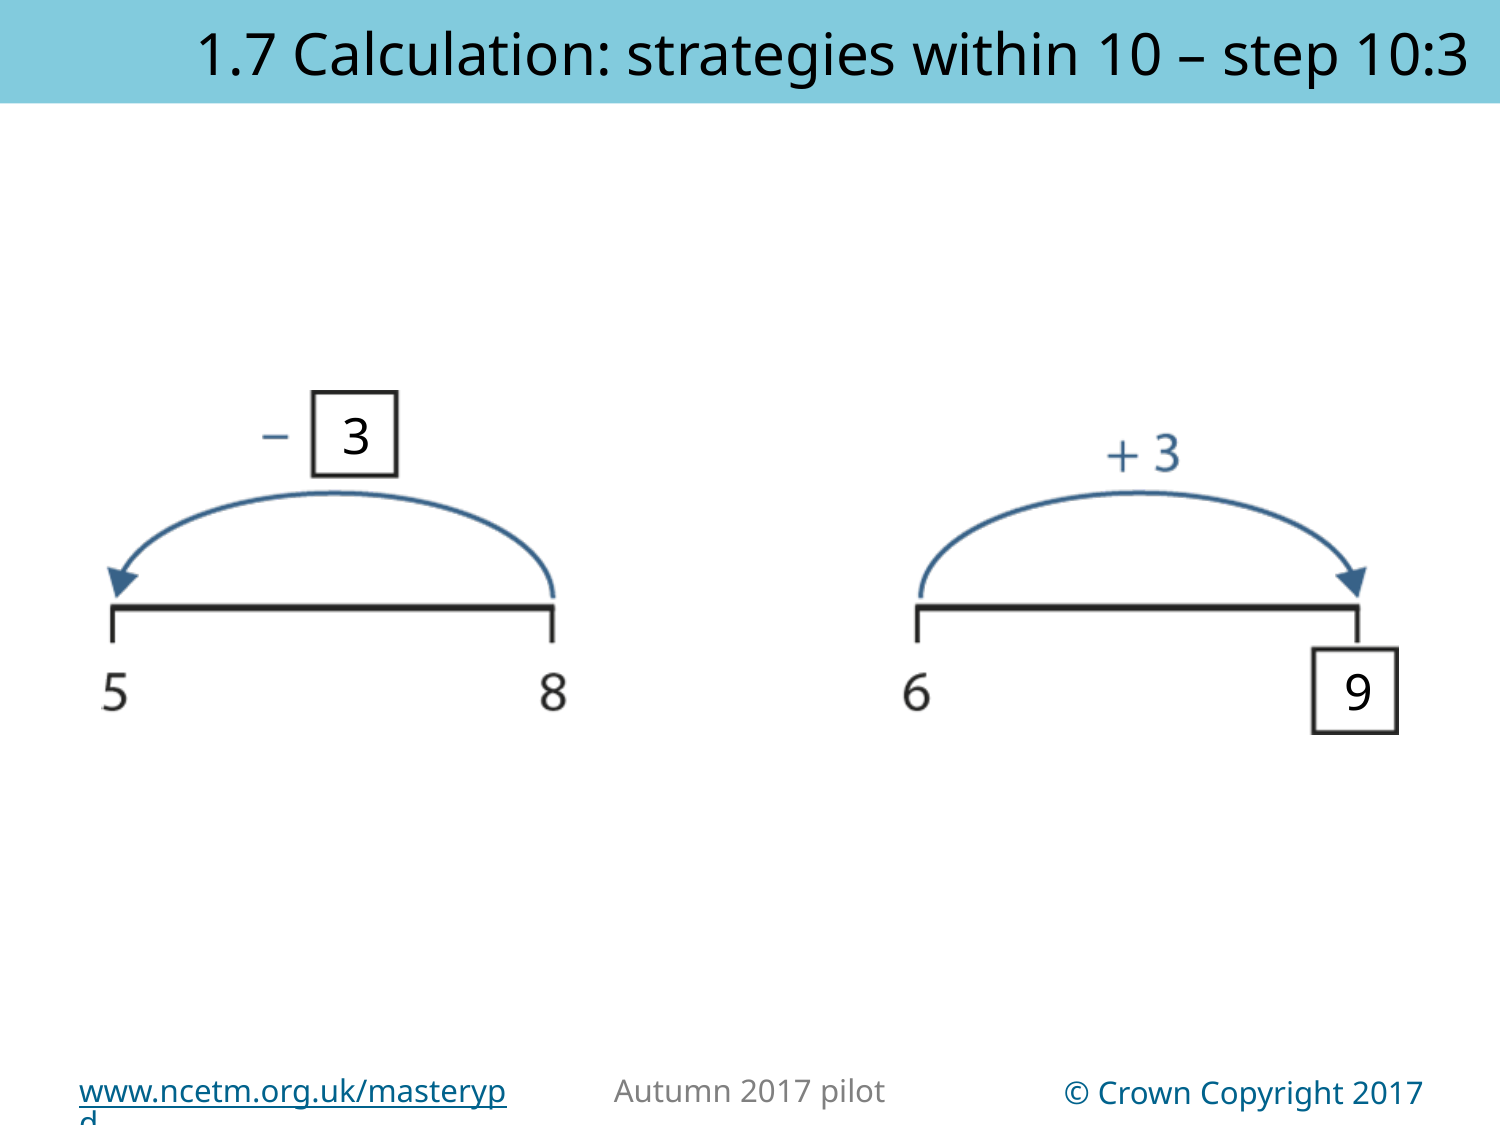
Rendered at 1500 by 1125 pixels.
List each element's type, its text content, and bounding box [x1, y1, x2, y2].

list 1.7 Calculation: strategies within 10 – step 10:3 [0, 0, 1500, 104]
picture [101, 390, 573, 735]
picture [879, 396, 1424, 752]
